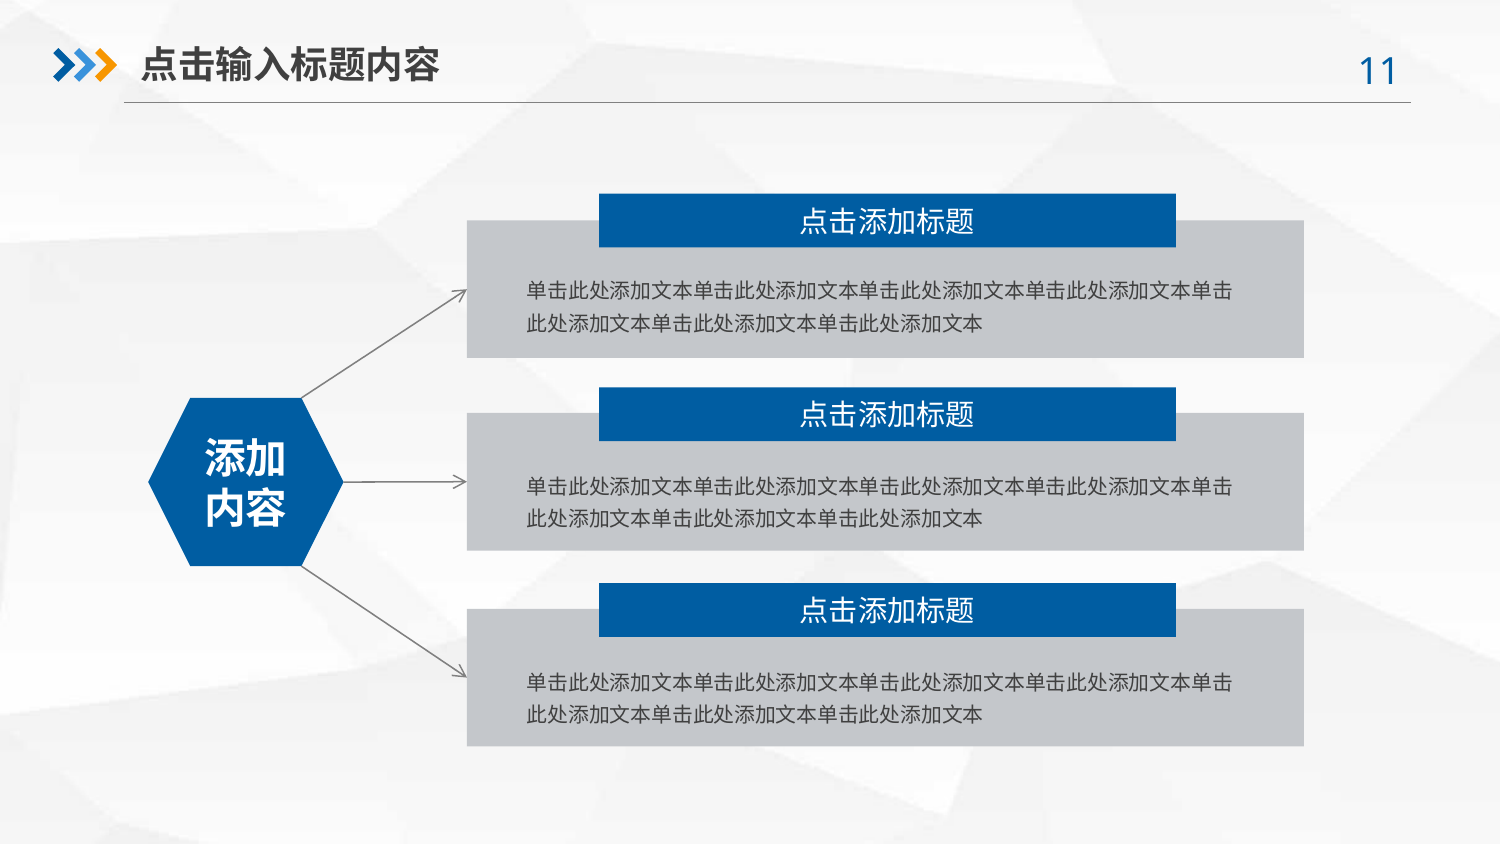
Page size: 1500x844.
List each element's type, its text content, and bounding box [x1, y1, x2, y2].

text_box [301, 288, 468, 399]
text_box 点击添加标题 [597, 581, 1178, 639]
text_box [465, 218, 1306, 360]
text_box 单击此处添加文本单击此处添加文本单击此处添加文本单击此处添加文本单击此处添加文本单击此处添加文本单击此处添加文本 [515, 264, 1260, 341]
text_box 点击输入标题内容 [140, 32, 491, 95]
text_box 点击添加标题 [597, 191, 1178, 249]
text_box 点击添加标题 [597, 385, 1178, 443]
text_box 添加内容 [146, 395, 346, 569]
text_box [465, 411, 1306, 553]
text_box 单击此处添加文本单击此处添加文本单击此处添加文本单击此处添加文本单击此处添加文本单击此处添加文本单击此处添加文本 [515, 656, 1260, 733]
text_box [465, 607, 1306, 748]
text_box 单击此处添加文本单击此处添加文本单击此处添加文本单击此处添加文本单击此处添加文本单击此处添加文本单击此处添加文本 [515, 460, 1260, 537]
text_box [301, 565, 468, 678]
picture [0, 0, 1500, 844]
